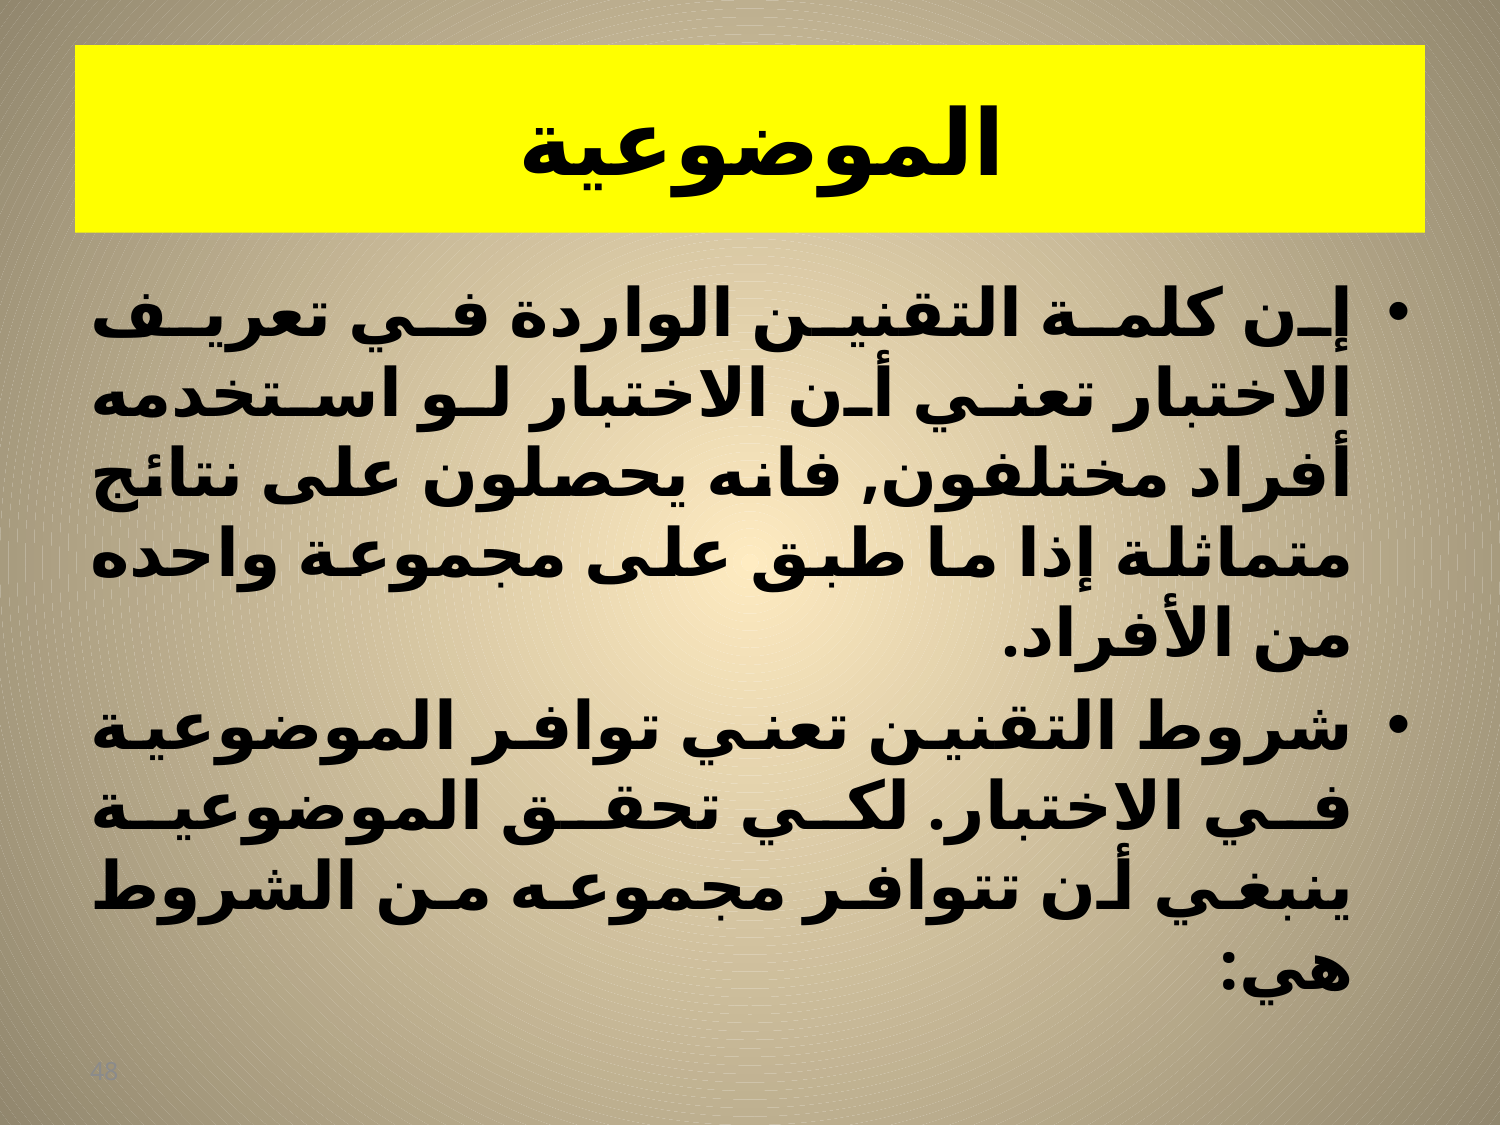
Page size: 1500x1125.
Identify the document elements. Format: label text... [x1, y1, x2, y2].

slide_number 48 [75, 1042, 425, 1103]
title الموضوعية [75, 45, 1425, 233]
list إن كلمة التقنين الواردة في تعريف الاختبار تعني أن الاختبار لو استخدمه أفراد مختلفون, فانه يحصلون على نتائج متماثلة إذا ما طبق على مجموعة واحده من الأفراد. شروط التقنين تعني توافر الموضوعية في الاختبار. لكي تحقق الموضوعية ينبغي أن تتوافر مجموعه من الشروط هي: [75, 262, 1425, 1005]
